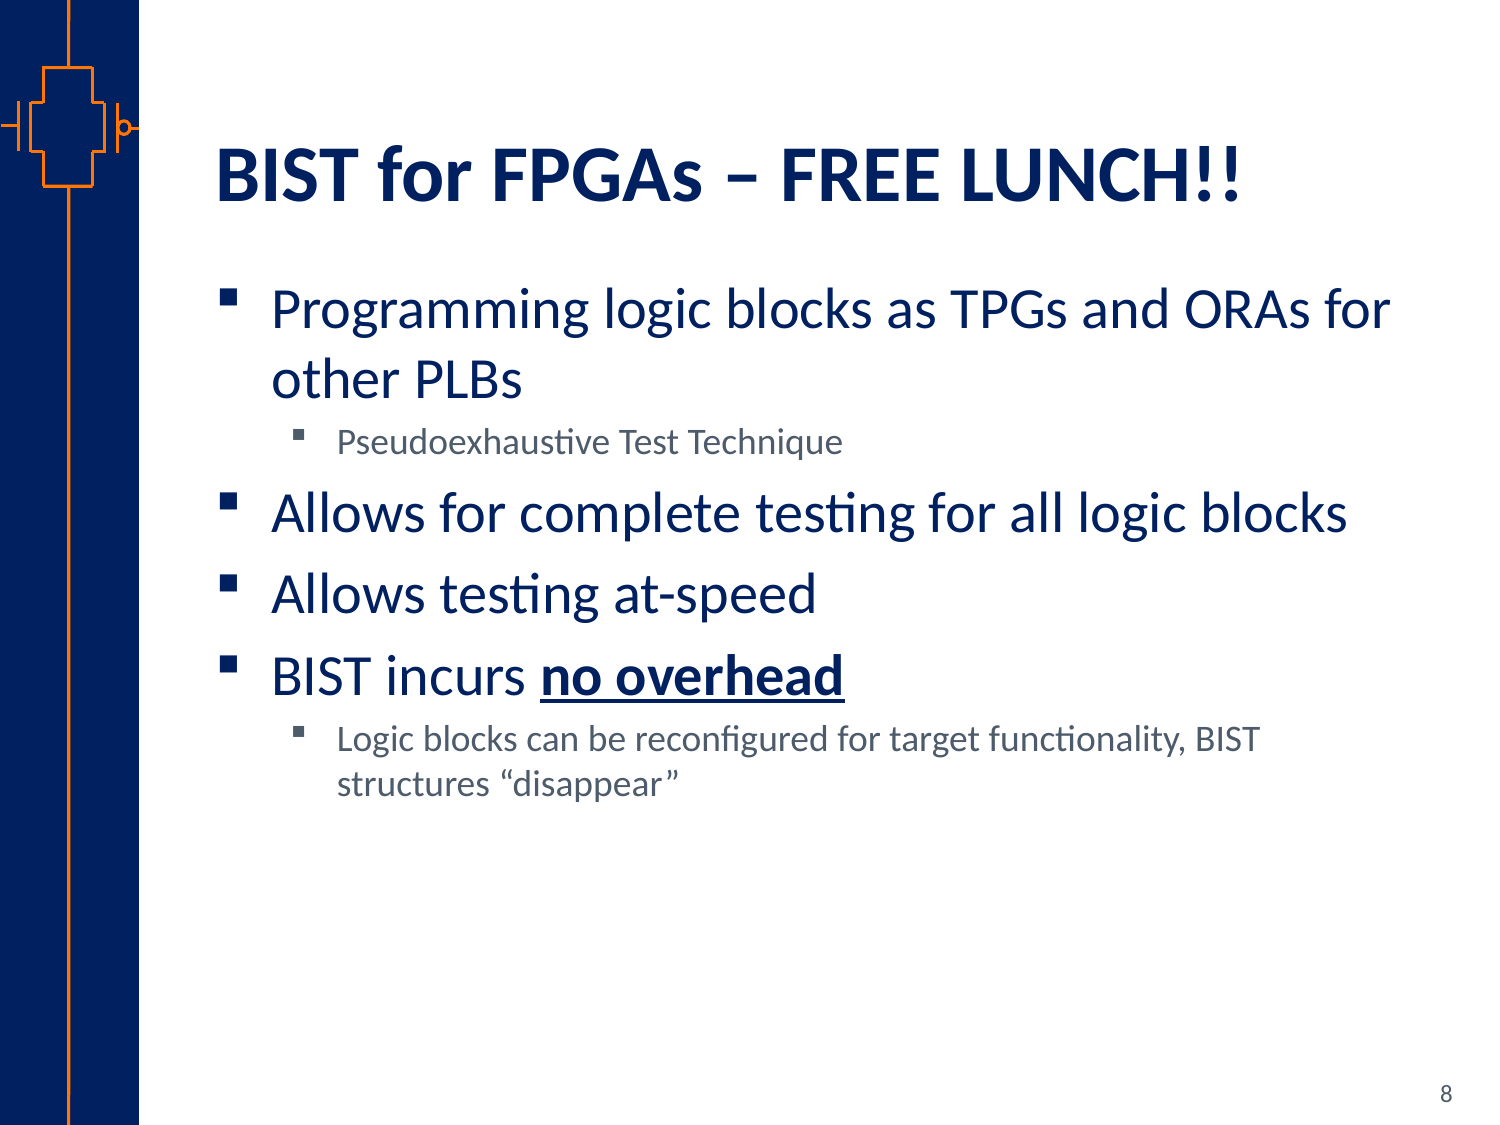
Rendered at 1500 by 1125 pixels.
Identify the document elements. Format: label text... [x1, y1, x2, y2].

title BIST for FPGAs – FREE LUNCH!! [200, 37, 1388, 225]
list Programming logic blocks as TPGs and ORAs for other PLBs Pseudoexhaustive Test Technique Allows for complete testing for all logic blocks Allows testing at-speed BIST incurs no overhead Logic blocks can be reconfigured for target functionality, BIST structures “disappear” [200, 262, 1425, 988]
slide_number 8 [1425, 1062, 1488, 1123]
